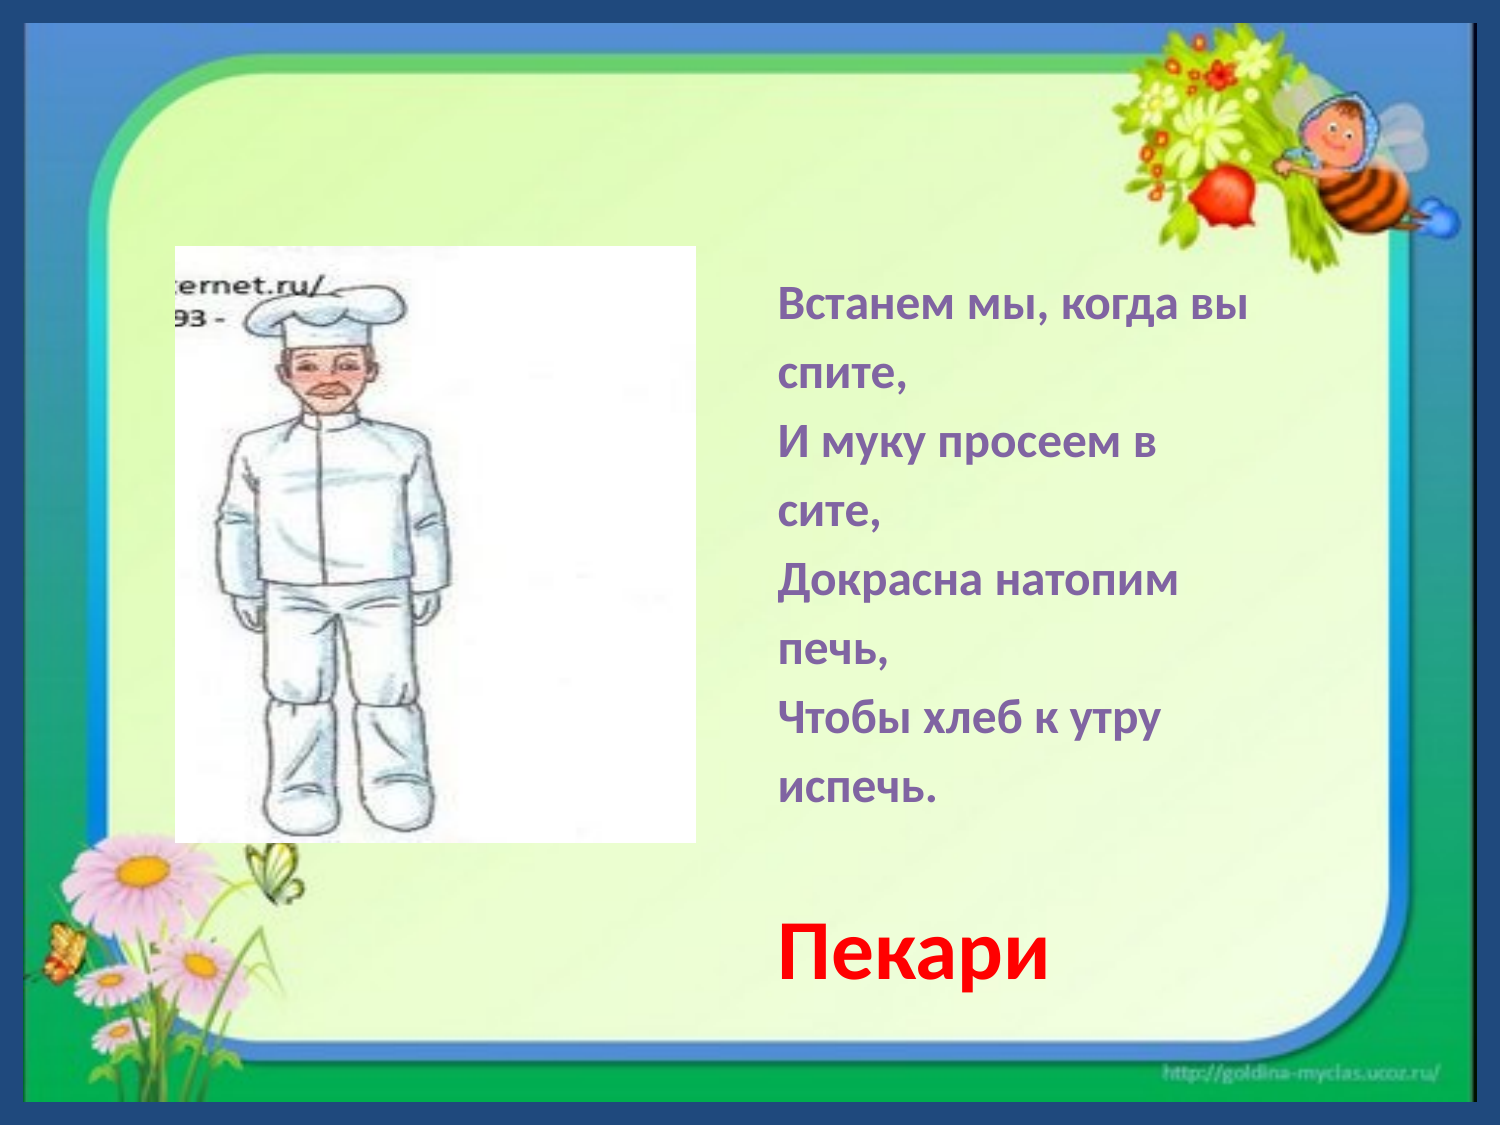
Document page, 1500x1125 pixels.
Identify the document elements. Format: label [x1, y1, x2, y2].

picture [23, 23, 1477, 1102]
list [175, 245, 696, 843]
